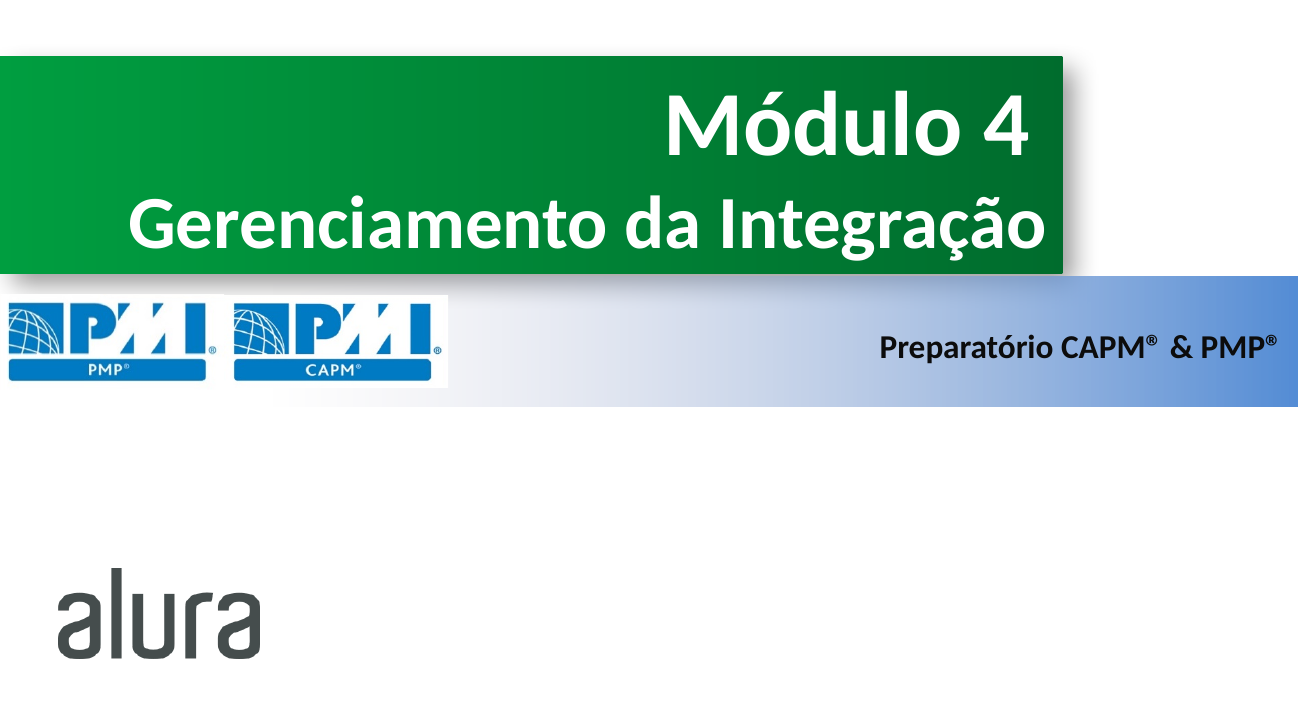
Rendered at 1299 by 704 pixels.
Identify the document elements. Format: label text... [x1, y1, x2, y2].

text_box Preparatório CAPM® & PMP® [452, 317, 1298, 374]
picture [58, 568, 260, 660]
text_box Módulo 4 Gerenciamento da Integração [0, 56, 1063, 274]
text_box [270, 374, 1298, 407]
text_box [270, 276, 1298, 317]
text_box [0, 294, 449, 390]
